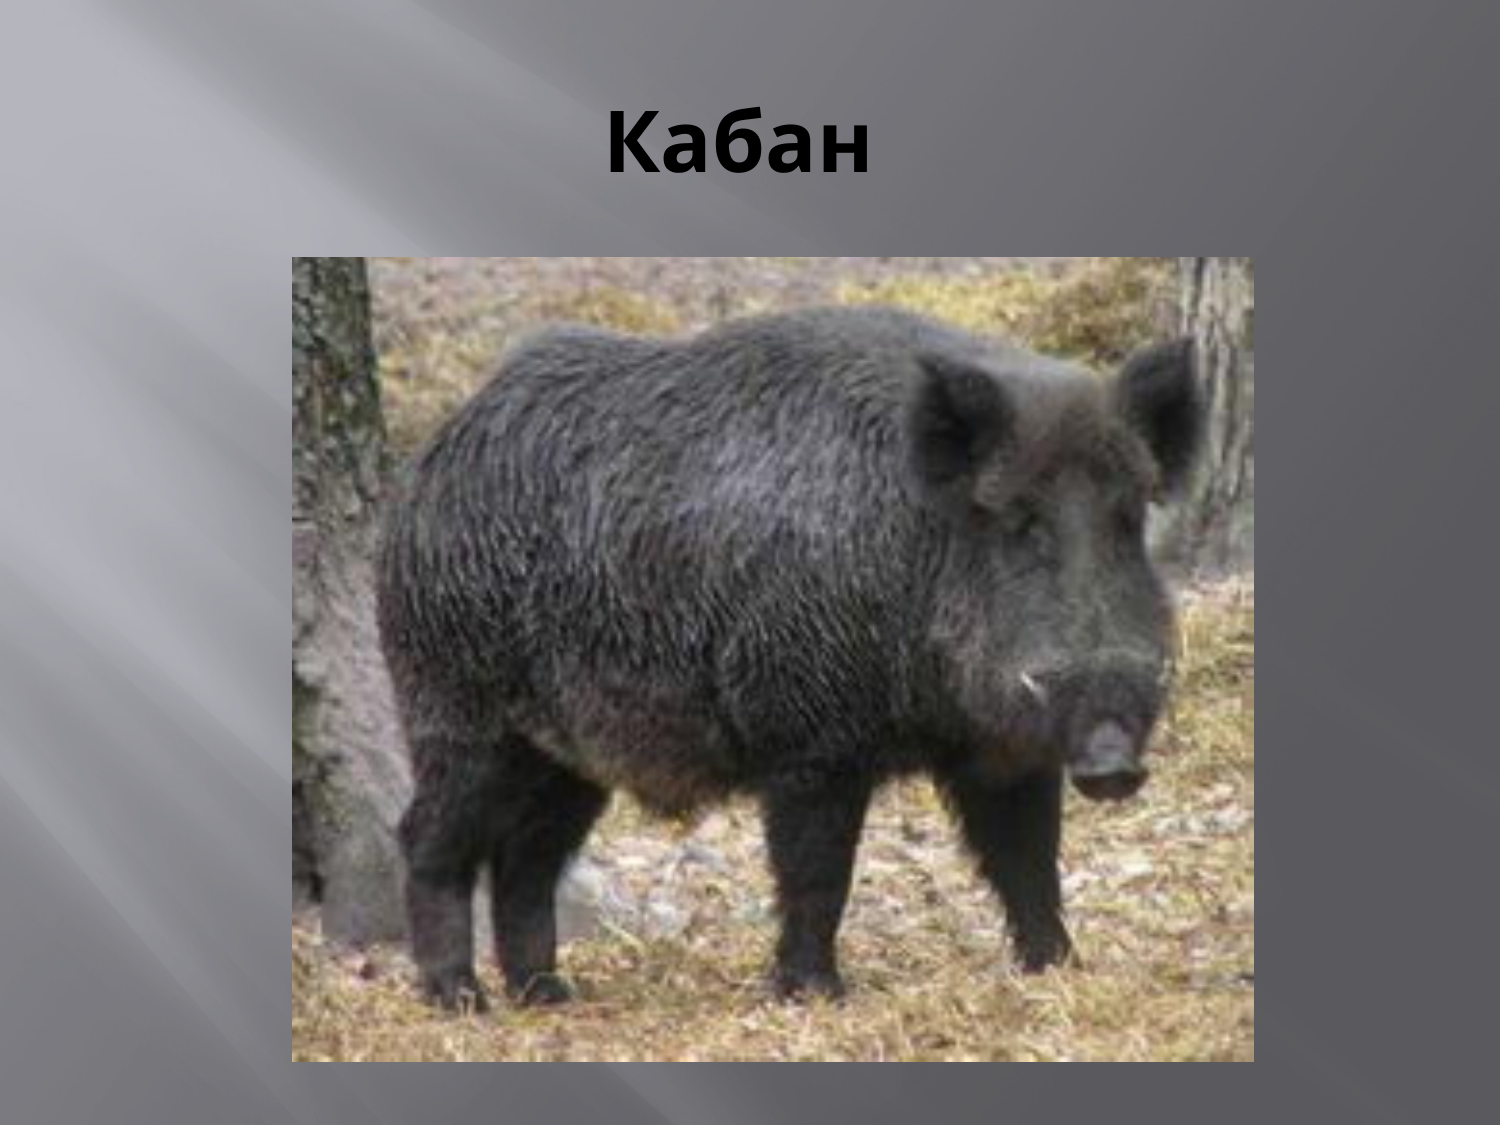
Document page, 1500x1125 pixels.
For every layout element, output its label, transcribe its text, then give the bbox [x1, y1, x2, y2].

picture [292, 257, 1255, 1062]
title Кабан [75, 45, 1425, 233]
